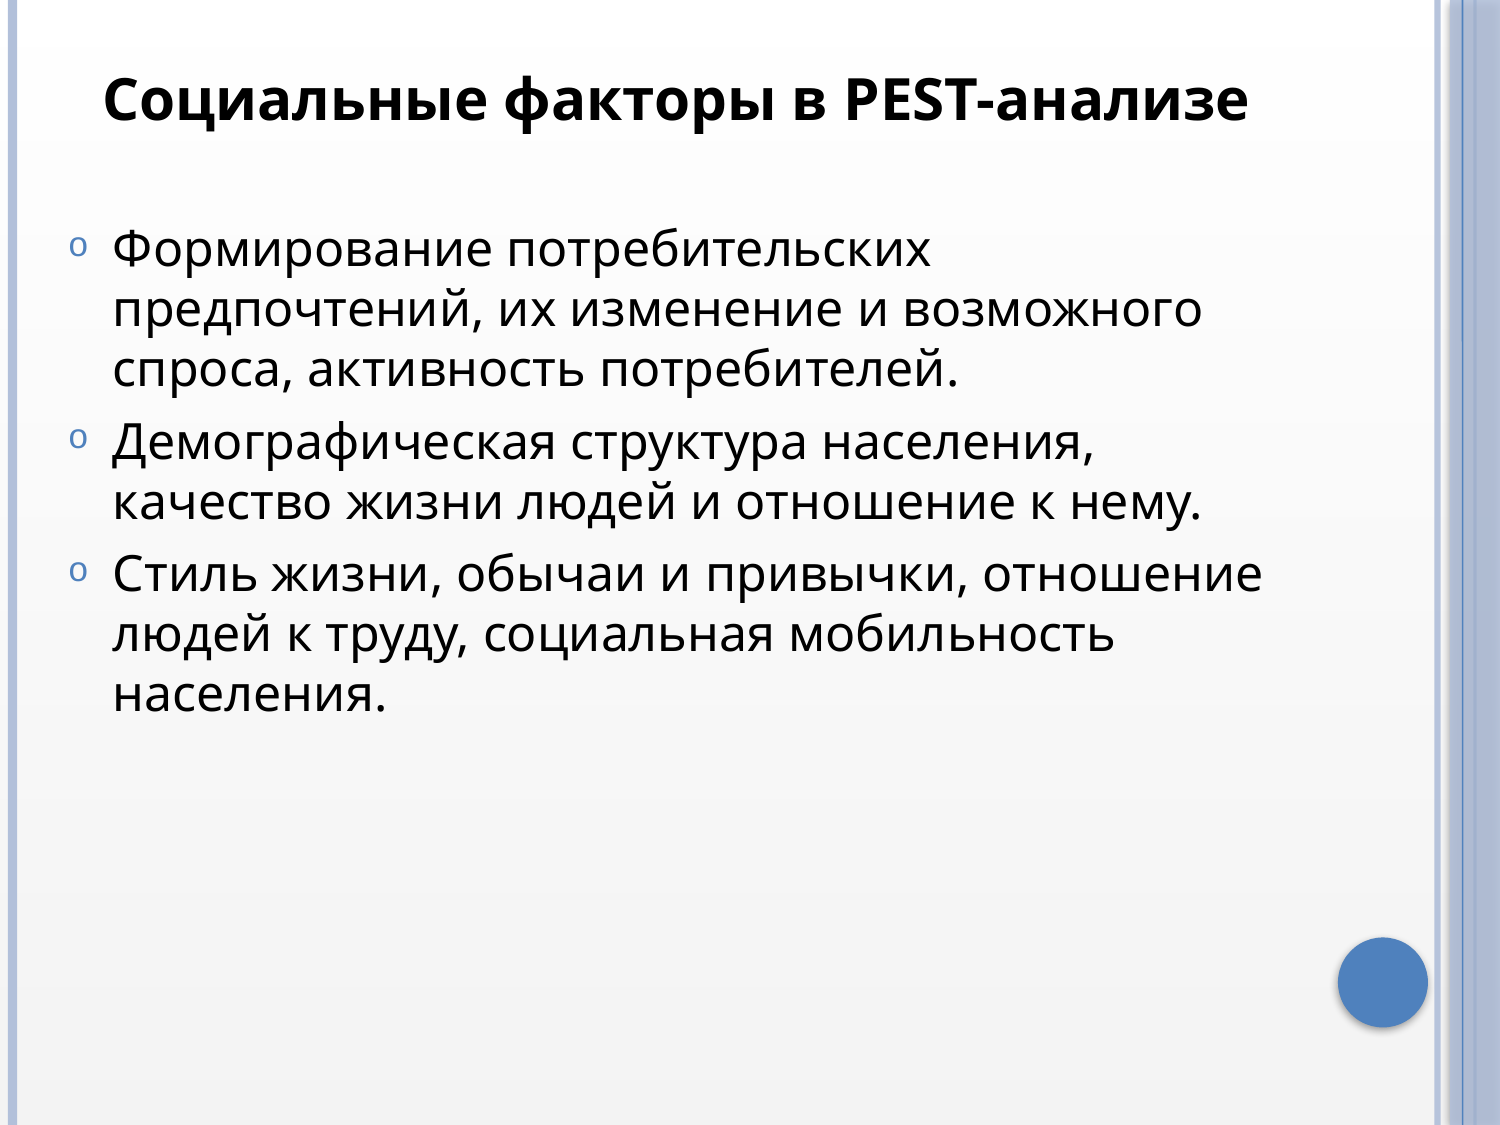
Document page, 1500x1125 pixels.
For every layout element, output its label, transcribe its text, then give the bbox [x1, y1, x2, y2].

list Социальные факторы в PEST-анализе Формирование потребительских предпочтений, их изменение и возможного спроса, активность потребителей. Демографическая структура населения, качество жизни людей и отношение к нему. Стиль жизни, обычаи и привычки, отношение людей к труду, социальная мобильность населения. [53, 54, 1300, 1062]
